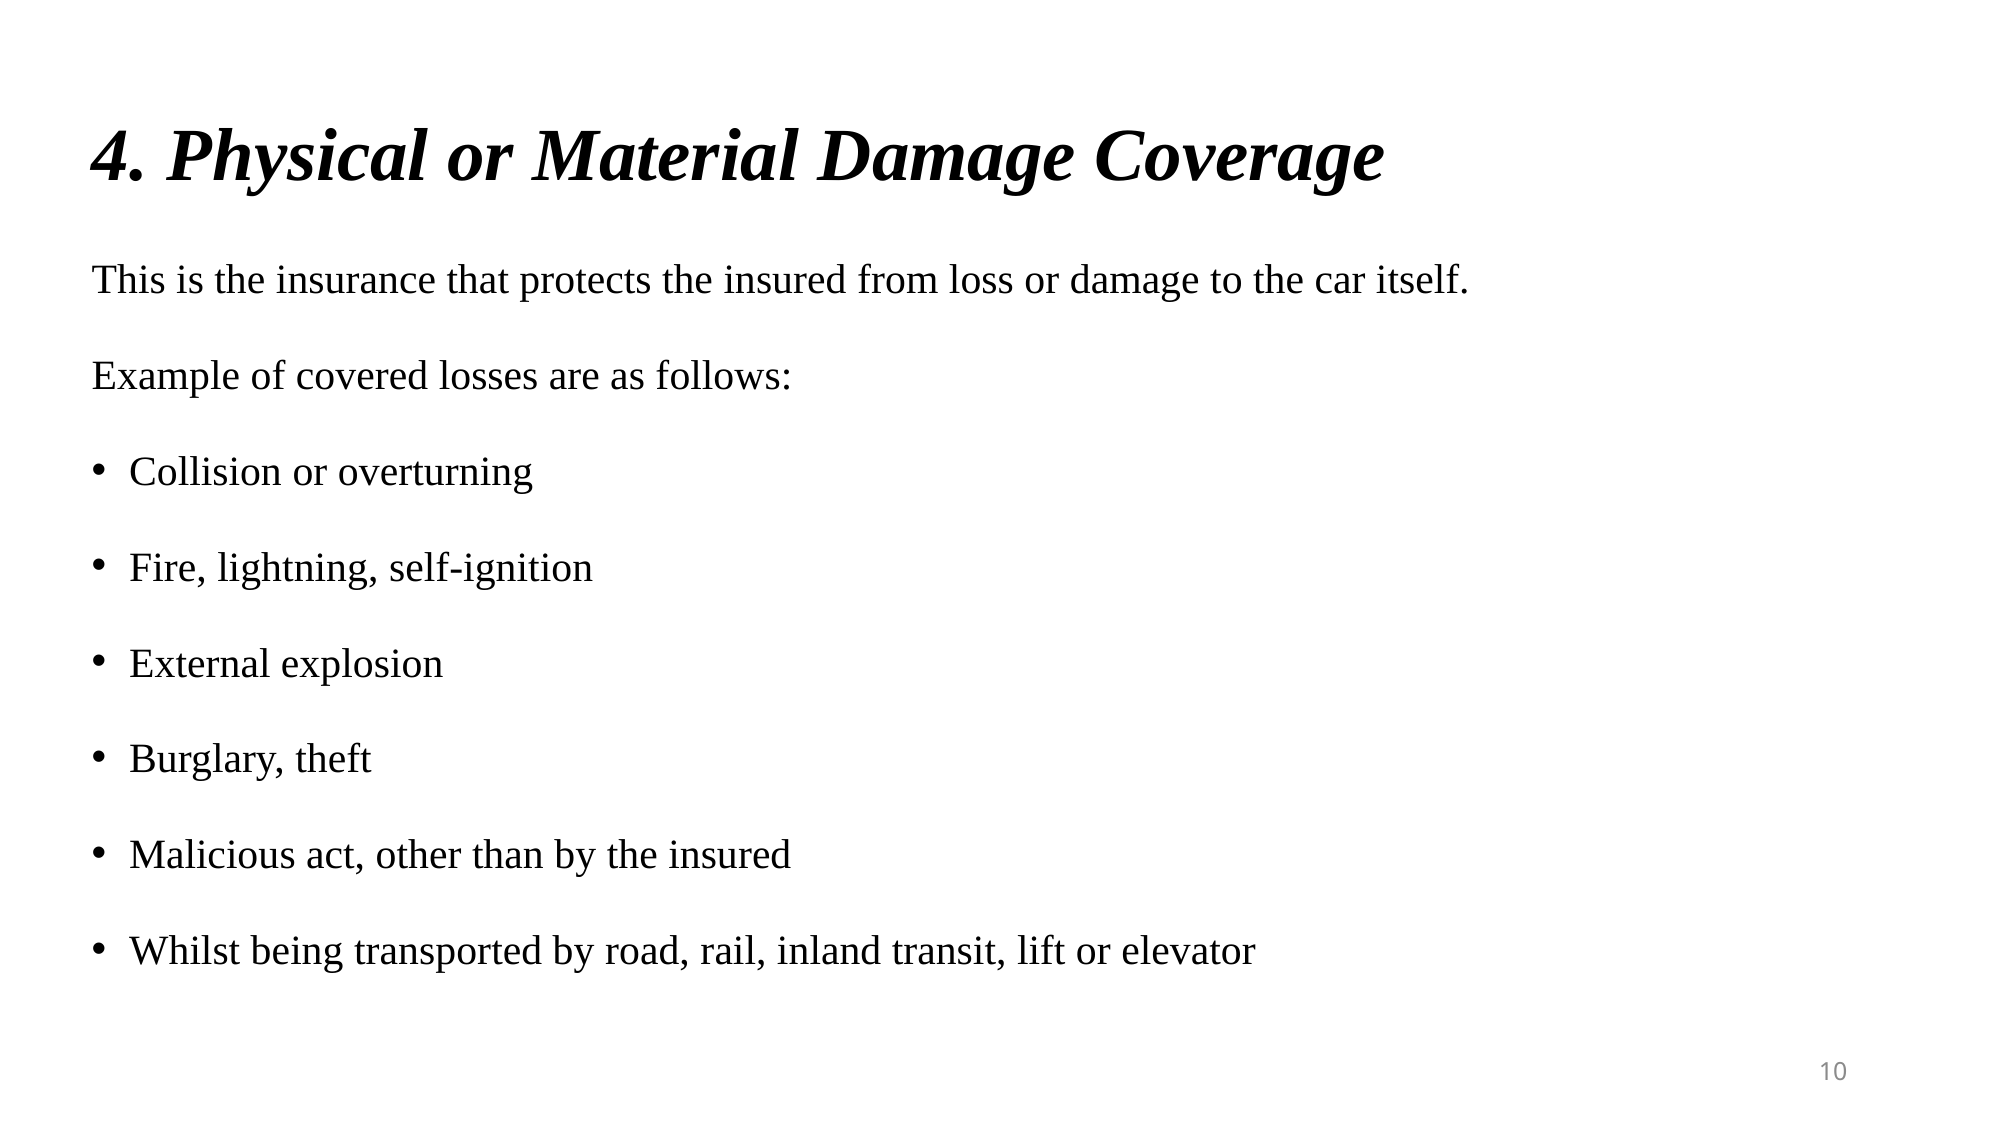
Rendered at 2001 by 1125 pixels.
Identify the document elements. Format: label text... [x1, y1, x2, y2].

slide_number 10 [1412, 1042, 1863, 1103]
list This is the insurance that protects the insured from loss or damage to the car itself. Example of covered losses are as follows: Collision or overturning Fire, lightning, self-ignition External explosion Burglary, theft Malicious act, other than by the insured Whilst being transported by road, rail, inland transit, lift or elevator [76, 219, 1885, 929]
title 4. Physical or Material Damage Coverage [76, 92, 1559, 219]
